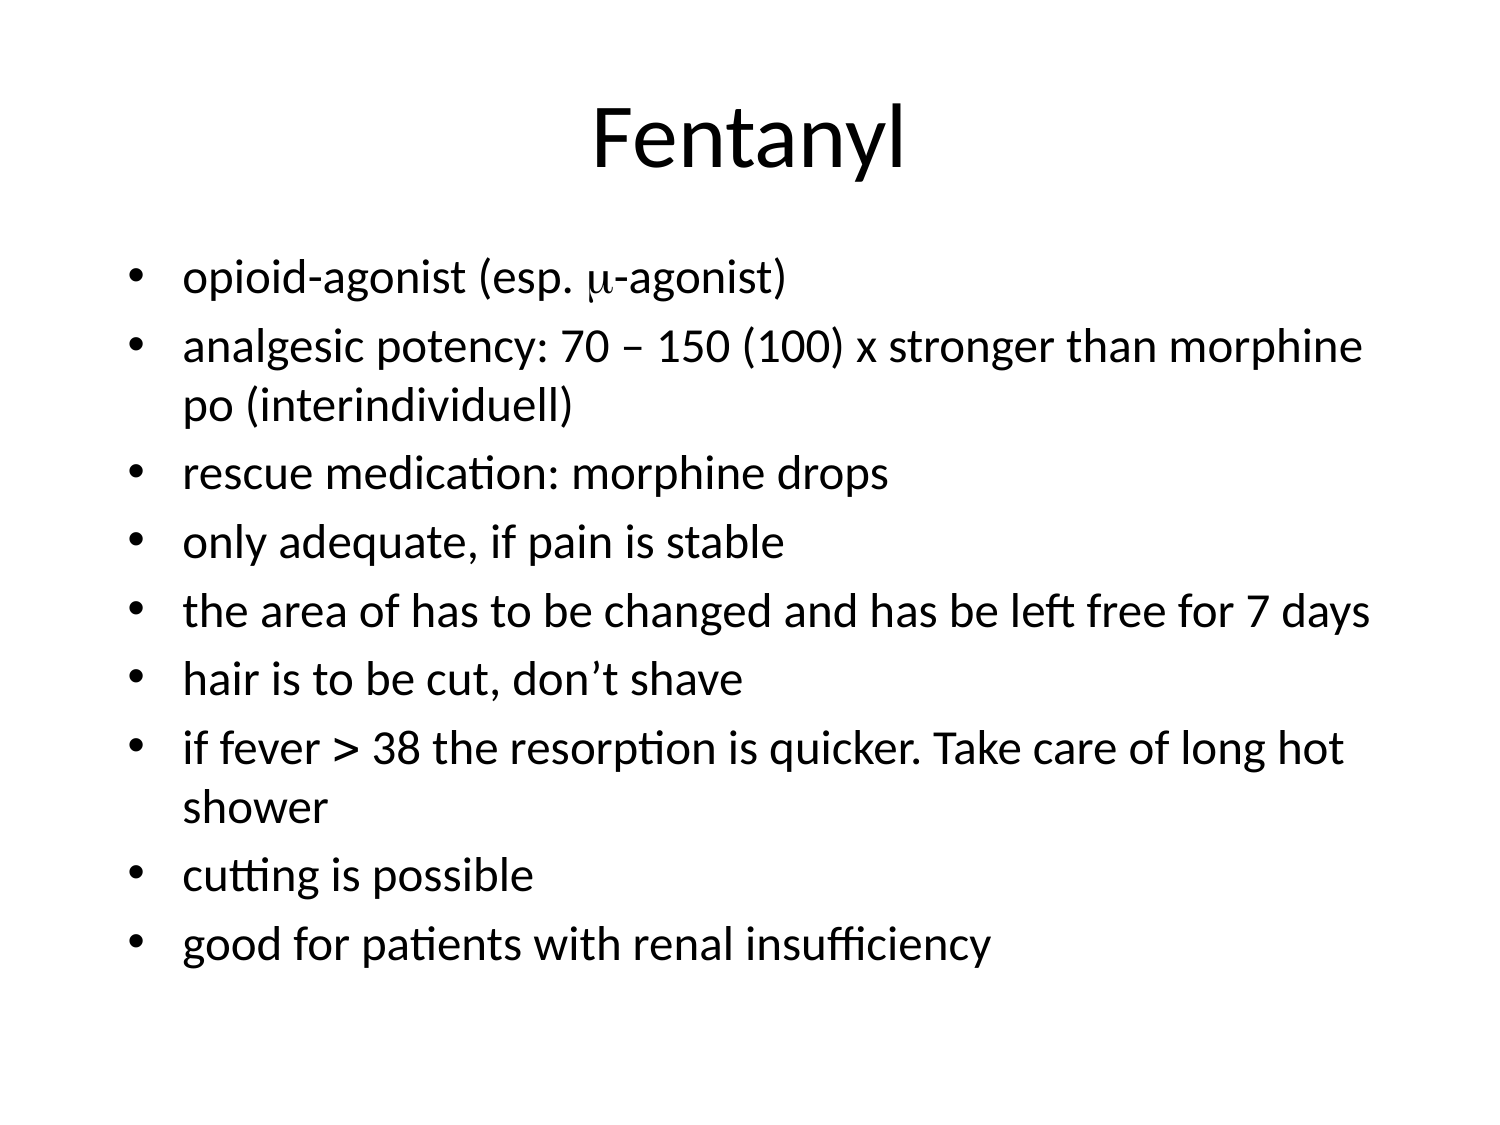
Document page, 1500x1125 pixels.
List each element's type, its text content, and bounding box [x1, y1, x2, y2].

list opioid-agonist (esp. -agonist) analgesic potency: 70 – 150 (100) x stronger than morphine po (interindividuell) rescue medication: morphine drops only adequate, if pain is stable the area of has to be changed and has be left free for 7 days hair is to be cut, don’t shave if fever  38 the resorption is quicker. Take care of long hot shower cutting is possible good for patients with renal insufficiency [112, 237, 1388, 1000]
title Fentanyl [112, 50, 1388, 213]
